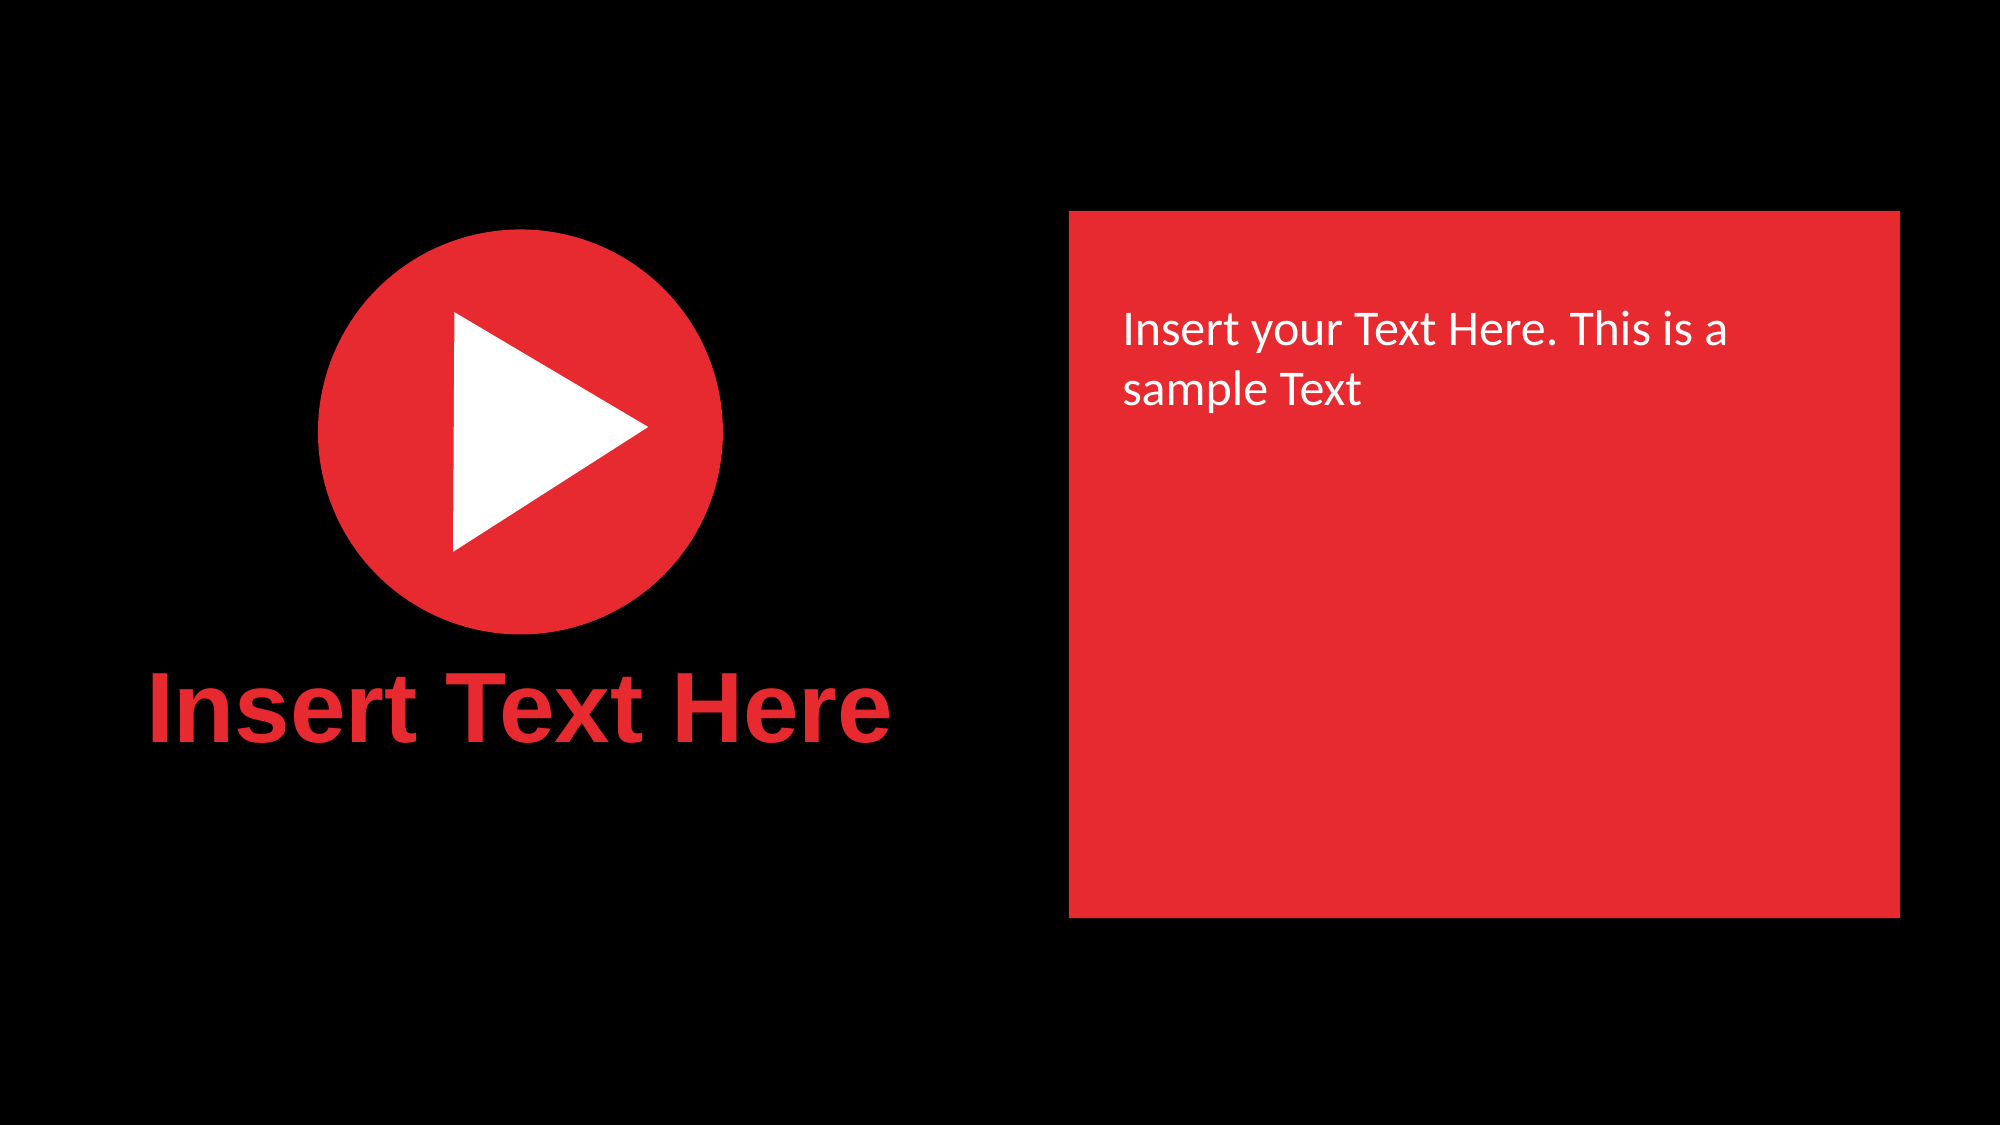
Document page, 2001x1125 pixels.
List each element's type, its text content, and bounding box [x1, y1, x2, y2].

text_box [1068, 210, 1901, 919]
text_box Insert Text Here [79, 634, 961, 770]
text_box Insert your Text Here. This is a sample Text [1107, 288, 1847, 424]
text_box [317, 229, 723, 635]
